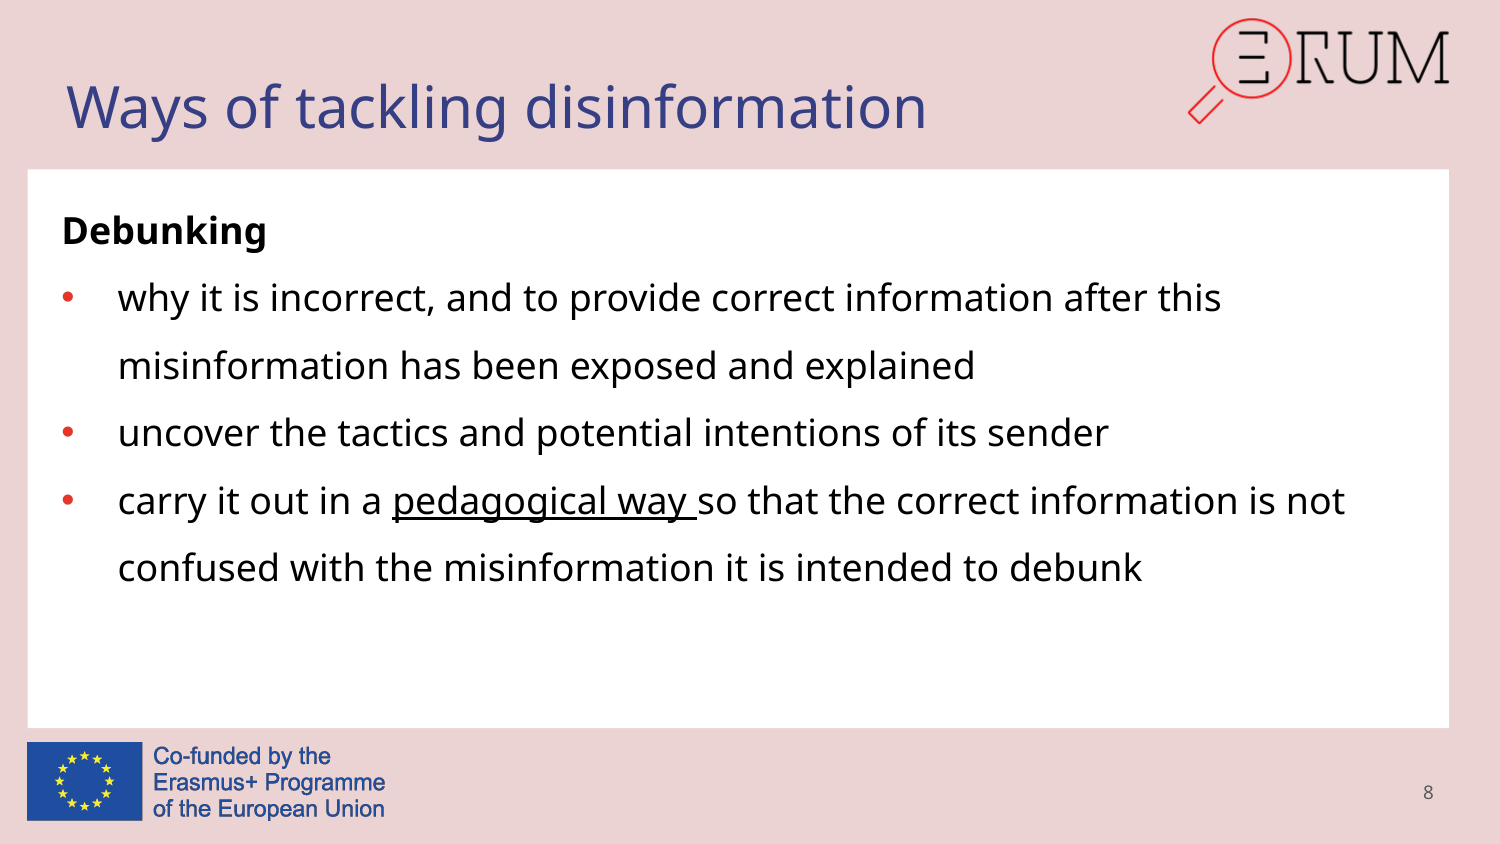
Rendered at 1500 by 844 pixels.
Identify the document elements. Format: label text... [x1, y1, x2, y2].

slide_number 8 [1358, 761, 1449, 826]
picture [1136, 0, 1500, 137]
title Ways of tackling disinformation [51, 55, 1168, 150]
picture [27, 742, 385, 821]
list Debunking why it is incorrect, and to provide correct information after this misinformation has been exposed and explained uncover the tactics and potential intentions of its sender carry it out in a pedagogical way so that the correct information is not confused with the misinformation it is intended to debunk [27, 169, 1449, 729]
